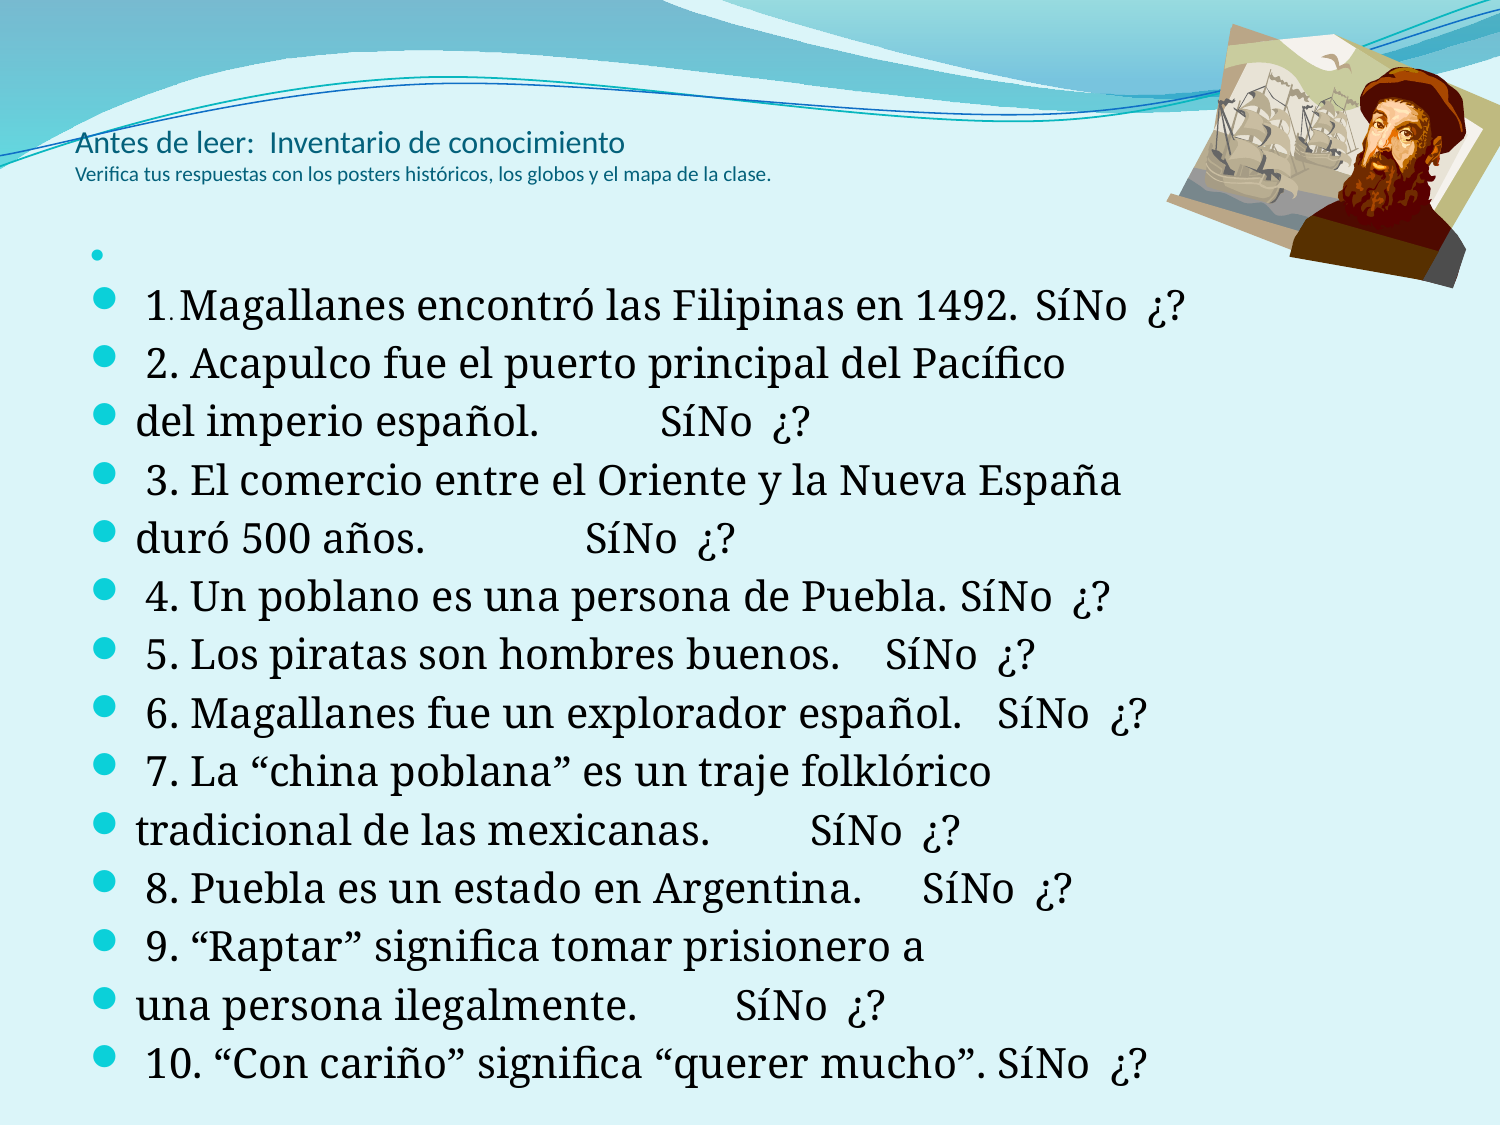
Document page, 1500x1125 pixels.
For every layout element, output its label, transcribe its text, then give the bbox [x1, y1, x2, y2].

title Antes de leer: Inventario de conocimiento Verifica tus respuestas con los posters históricos, los globos y el mapa de la clase. [74, 112, 1178, 237]
list 1. Magallanes encontró las Filipinas en 1492. Sí No ¿? 2. Acapulco fue el puerto principal del Pacífico del imperio español. Sí No ¿? 3. El comercio entre el Oriente y la Nueva España duró 500 años. Sí No ¿? 4. Un poblano es una persona de Puebla. Sí No ¿? 5. Los piratas son hombres buenos. Sí No ¿? 6. Magallanes fue un explorador español. Sí No ¿? 7. La “china poblana” es un traje folklórico tradicional de las mexicanas. Sí No ¿? 8. Puebla es un estado en Argentina. Sí No ¿? 9. “Raptar” significa tomar prisionero a una persona ilegalmente. Sí No ¿? 10. “Con cariño” significa “querer mucho”. Sí No ¿? [74, 237, 1426, 1125]
picture [1185, 38, 1500, 271]
